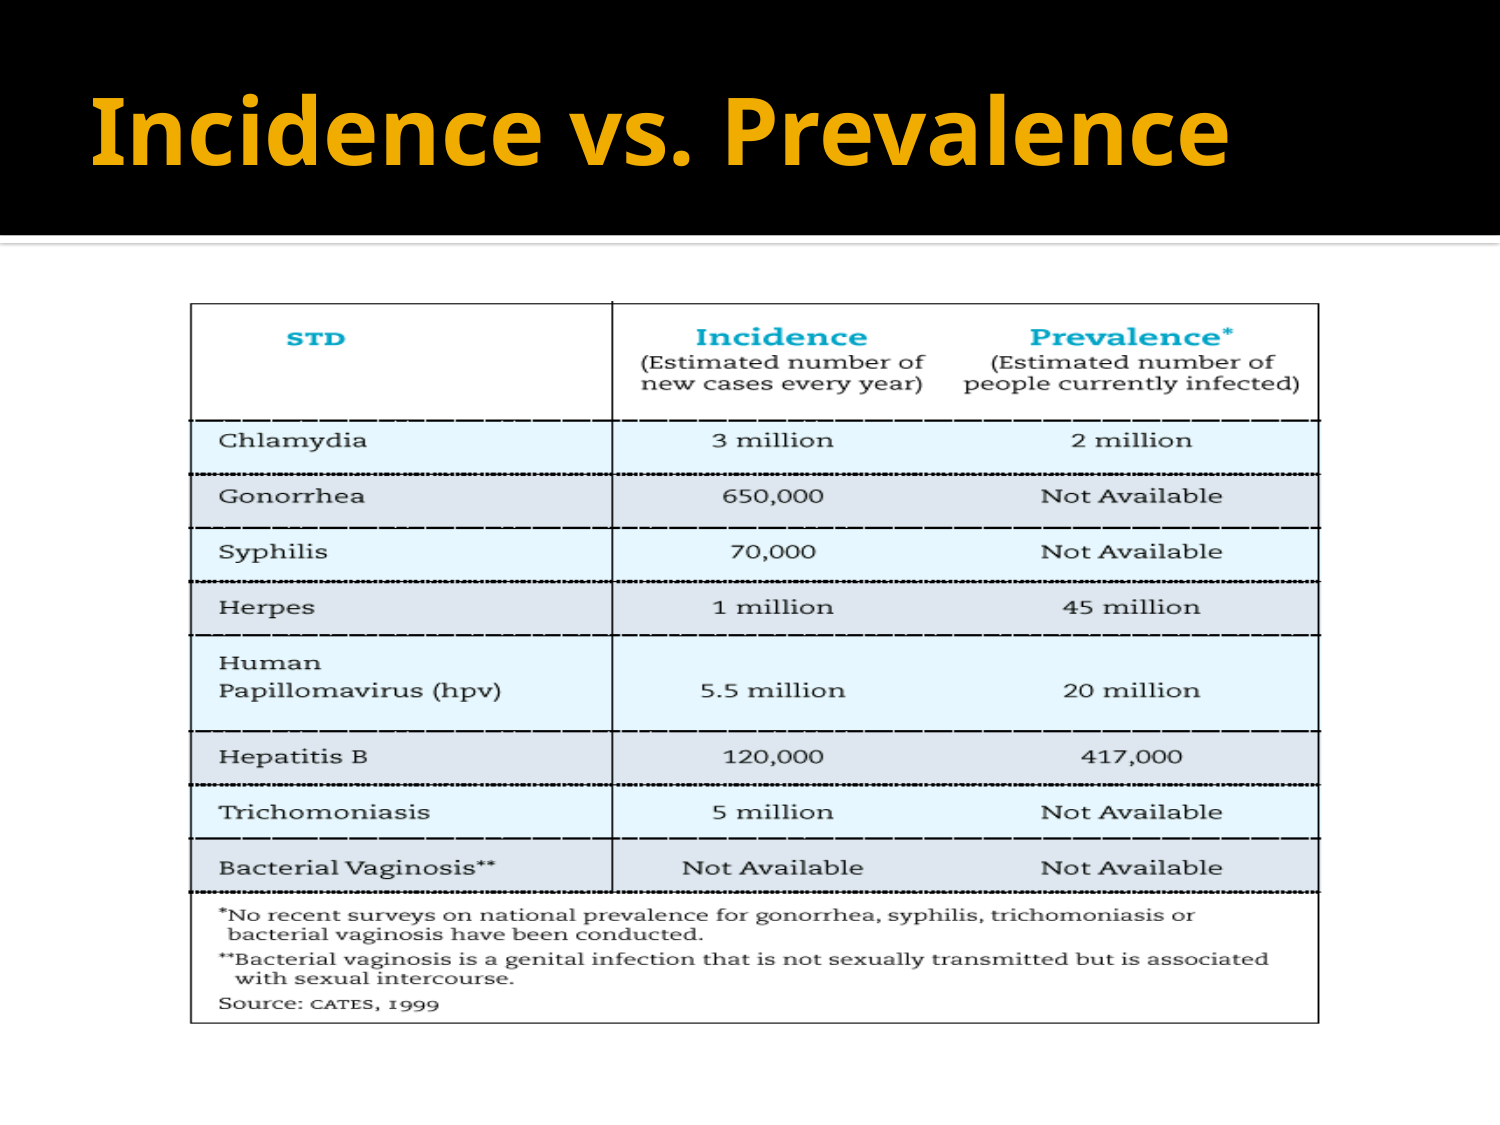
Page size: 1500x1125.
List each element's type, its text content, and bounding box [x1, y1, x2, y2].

title Incidence vs. Prevalence [75, 25, 1425, 231]
picture [187, 301, 1325, 1026]
